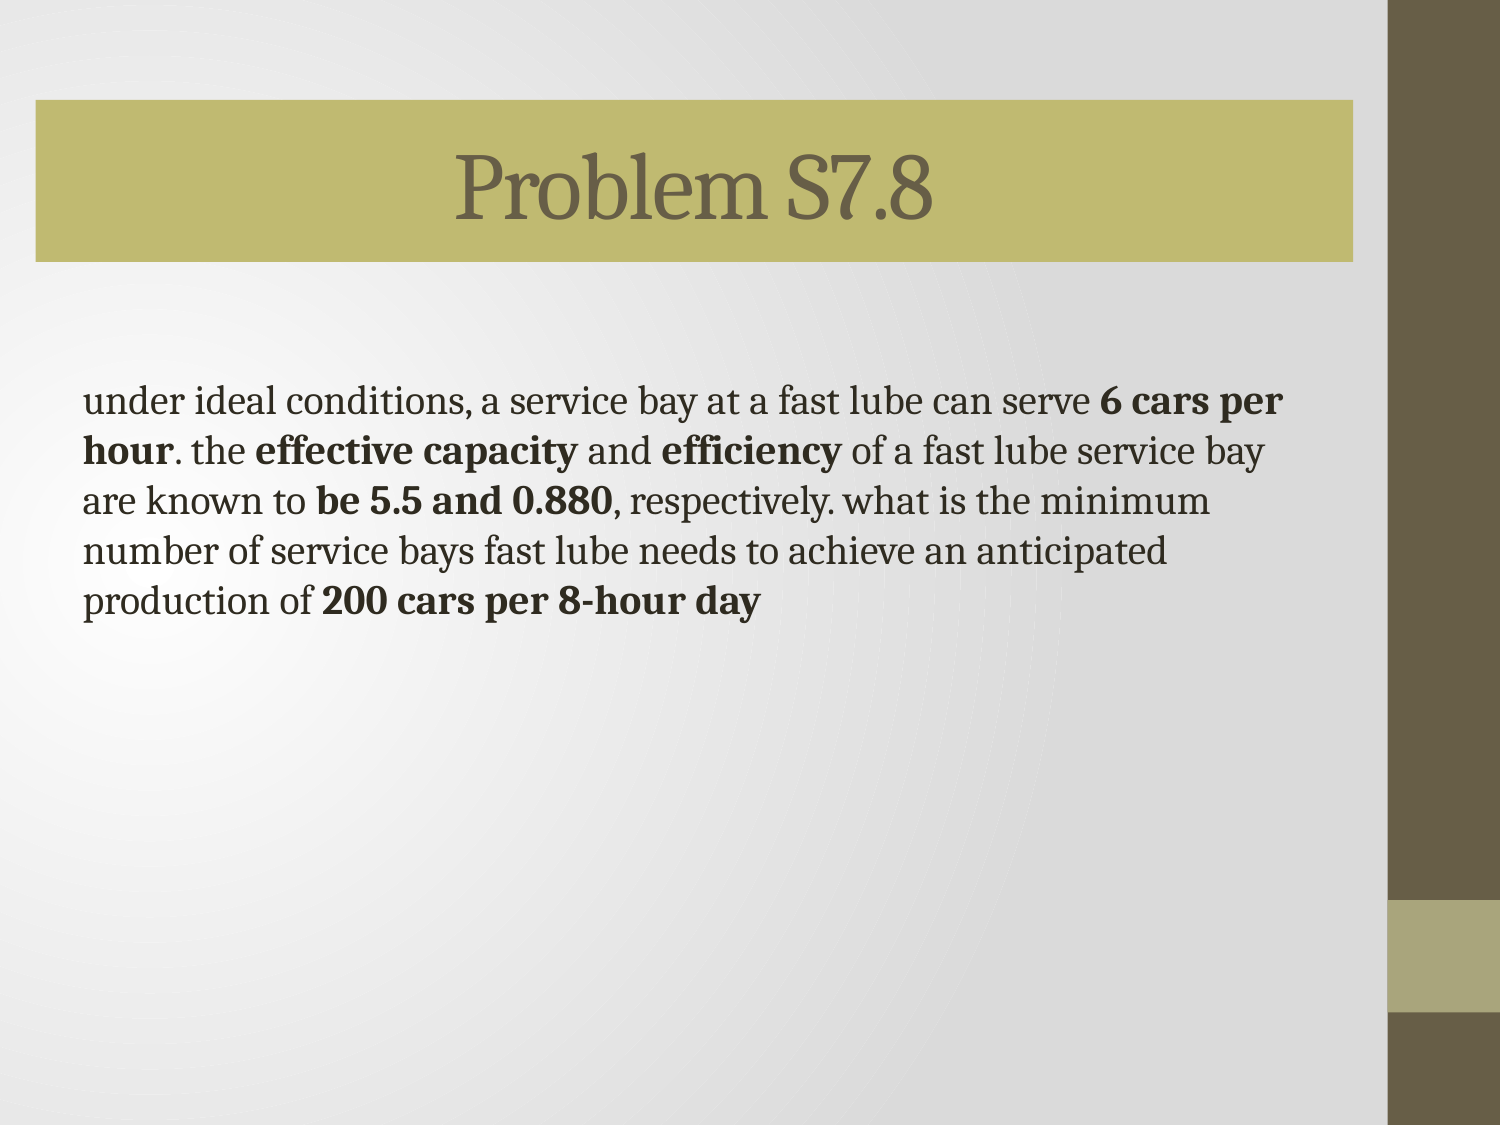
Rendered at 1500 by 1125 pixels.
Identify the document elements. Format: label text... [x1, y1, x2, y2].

text_box under ideal conditions, a service bay at a fast lube can serve 6 cars per hour. the effective capacity and efficiency of a fast lube service bay are known to be 5.5 and 0.880, respectively. what is the minimum number of service bays fast lube needs to achieve an anticipated production of 200 cars per 8-hour day [67, 365, 1342, 631]
title Problem S7.8 [35, 99, 1354, 262]
